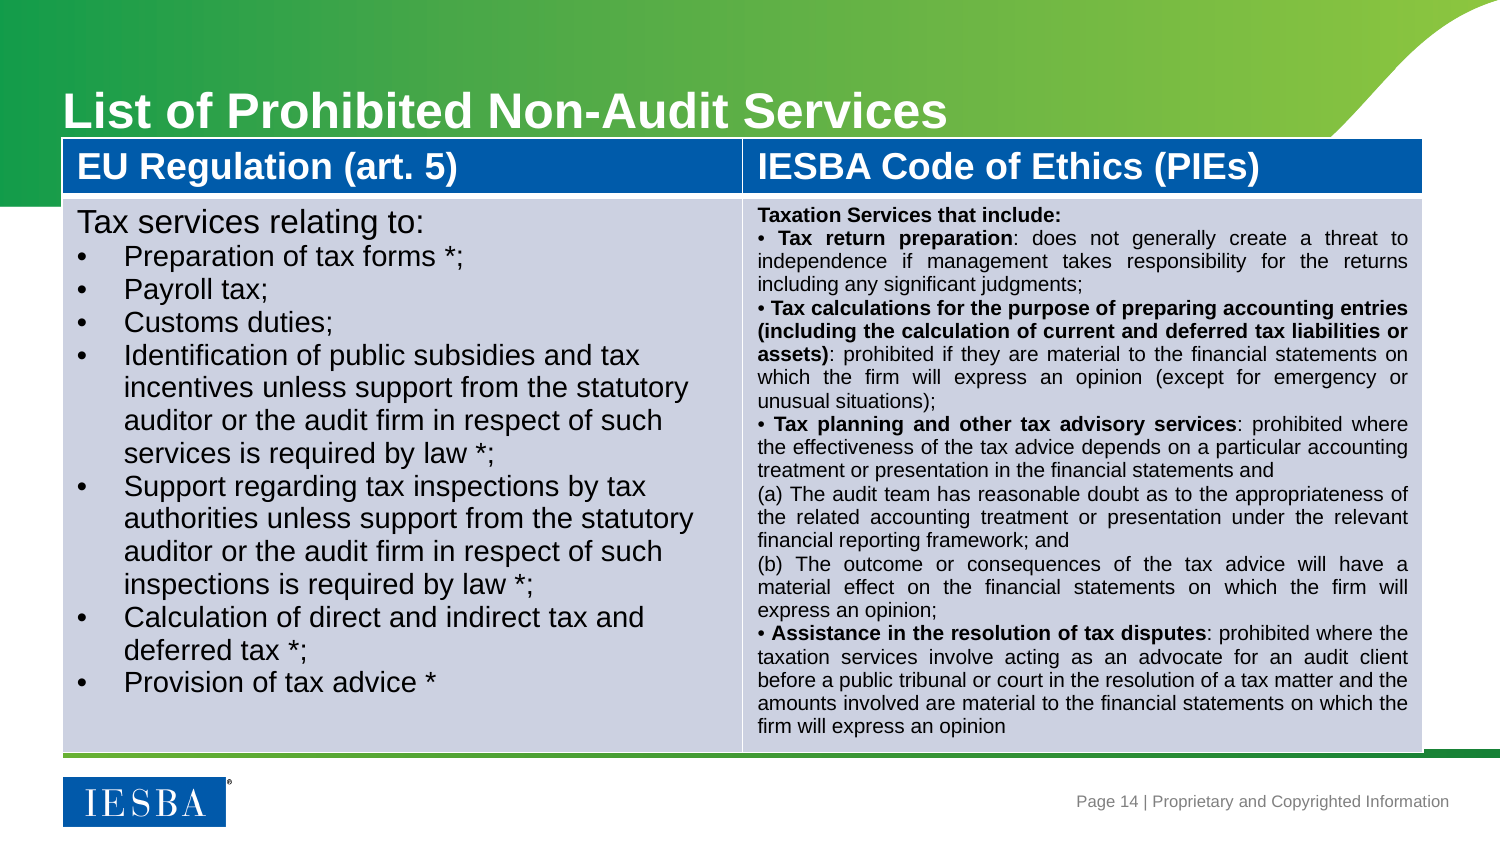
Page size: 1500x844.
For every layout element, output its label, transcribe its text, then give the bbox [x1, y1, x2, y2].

title List of Prohibited Non-Audit Services [62, 75, 1300, 137]
table_cell Tax services relating to: Preparation of tax forms *; Payroll tax; Customs duties; Identification of public subsidies and tax incentives unless support from the statutory auditor or the audit firm in respect of such services is required by law *; Support regarding tax inspections by tax authorities unless support from the statutory auditor or the audit firm in respect of such inspections is required by law *; Calculation of direct and indirect tax and deferred tax *; Provision of tax advice * [63, 199, 742, 752]
table_header IESBA Code of Ethics (PIEs) [743, 139, 1422, 193]
picture [0, 0, 1500, 207]
table_header EU Regulation (art. 5) [63, 139, 742, 193]
table_cell Taxation Services that include: • Tax return preparation: does not generally create a threat to independence if management takes responsibility for the returns including any significant judgments; • Tax calculations for the purpose of preparing accounting entries (including the calculation of current and deferred tax liabilities or assets): prohibited if they are material to the financial statements on which the firm will express an opinion (except for emergency or unusual situations); • Tax planning and other tax advisory services: prohibited where the effectiveness of the tax advice depends on a particular accounting treatment or presentation in the financial statements and (a) The audit team has reasonable doubt as to the appropriateness of the related accounting treatment or presentation under the relevant financial reporting framework; and (b) The outcome or consequences of the tax advice will have a material effect on the financial statements on which the firm will express an opinion; • Assistance in the resolution of tax disputes: prohibited where the taxation services involve acting as an advocate for an audit client before a public tribunal or court in the resolution of a tax matter and the amounts involved are material to the financial statements on which the firm will express an opinion [743, 199, 1422, 752]
picture [63, 777, 232, 827]
